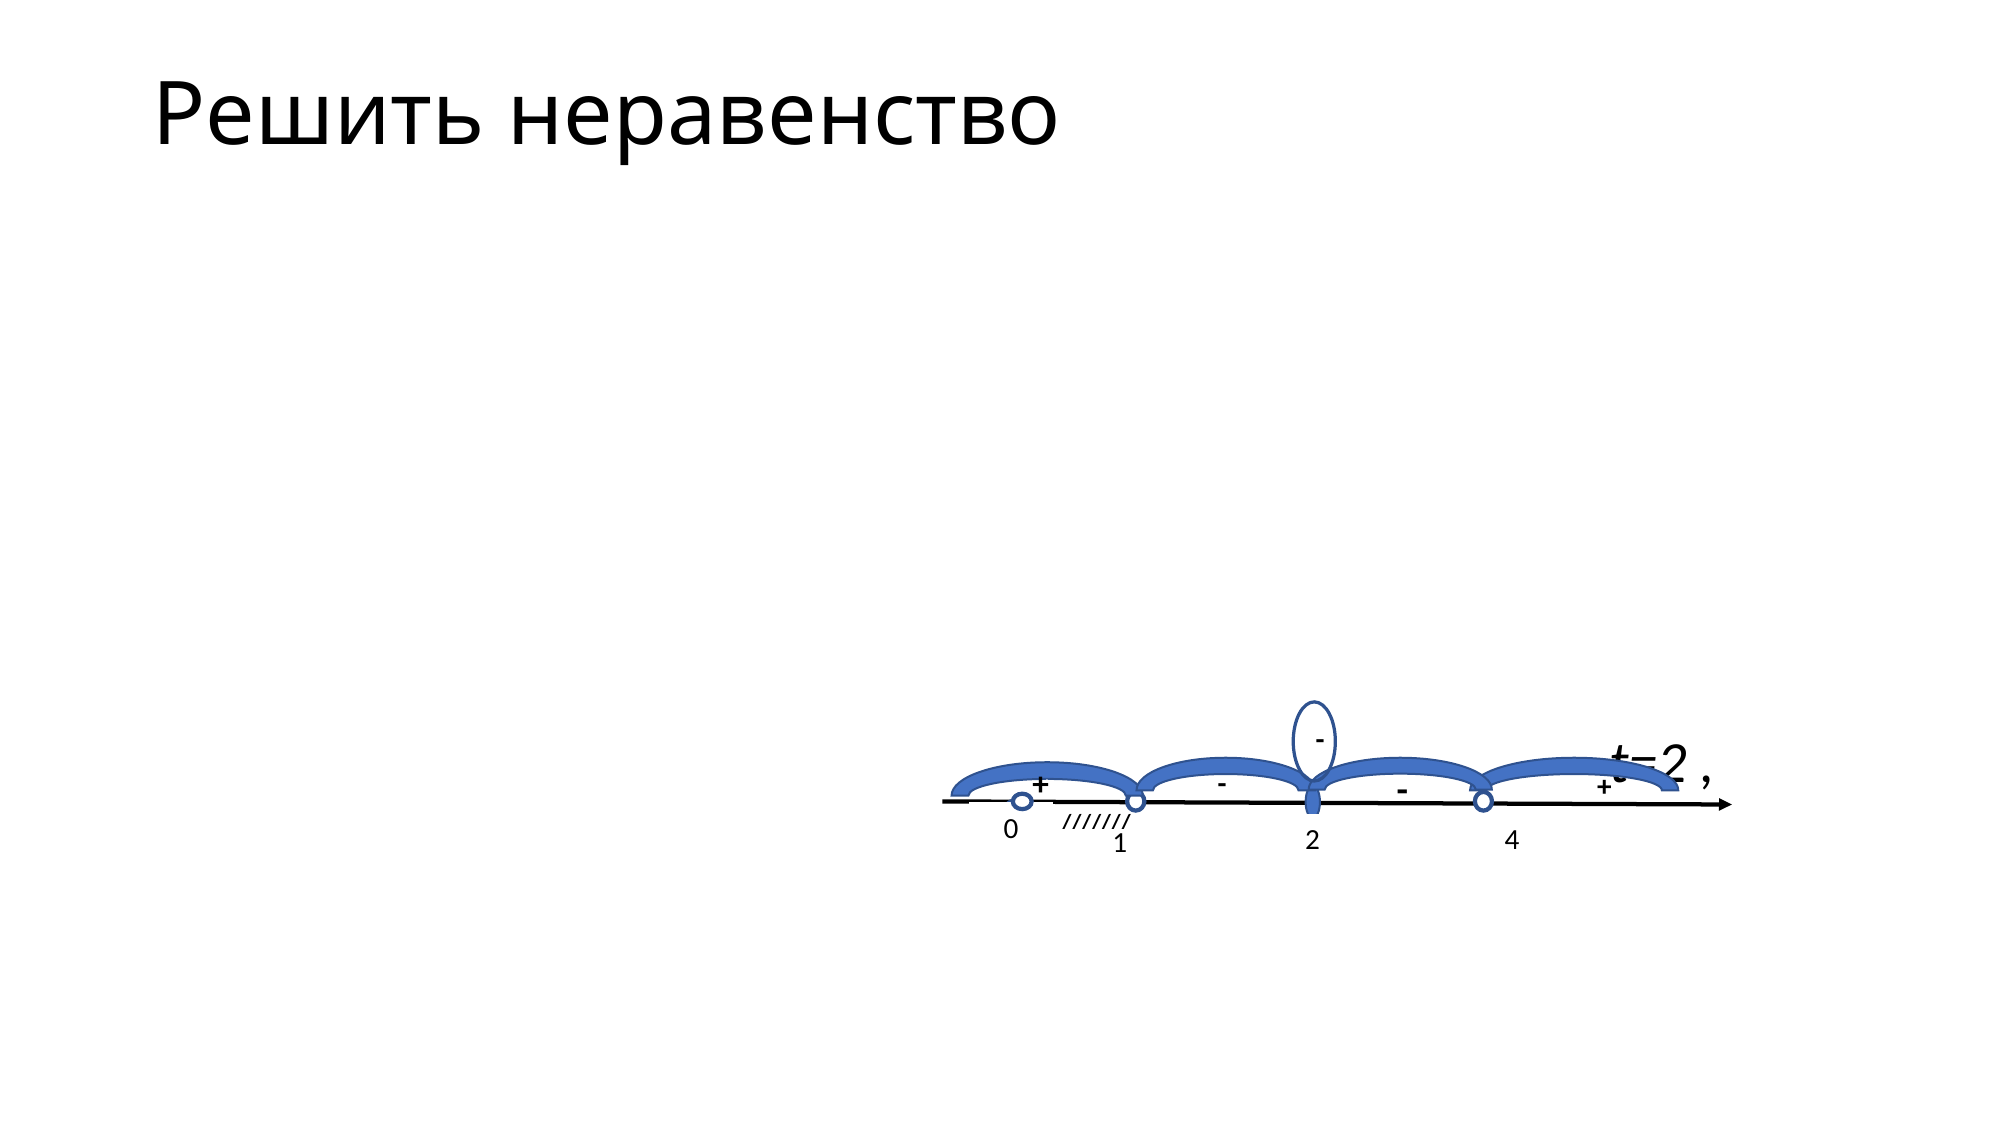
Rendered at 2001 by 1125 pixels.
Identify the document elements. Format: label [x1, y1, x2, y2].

picture [916, 691, 1749, 867]
